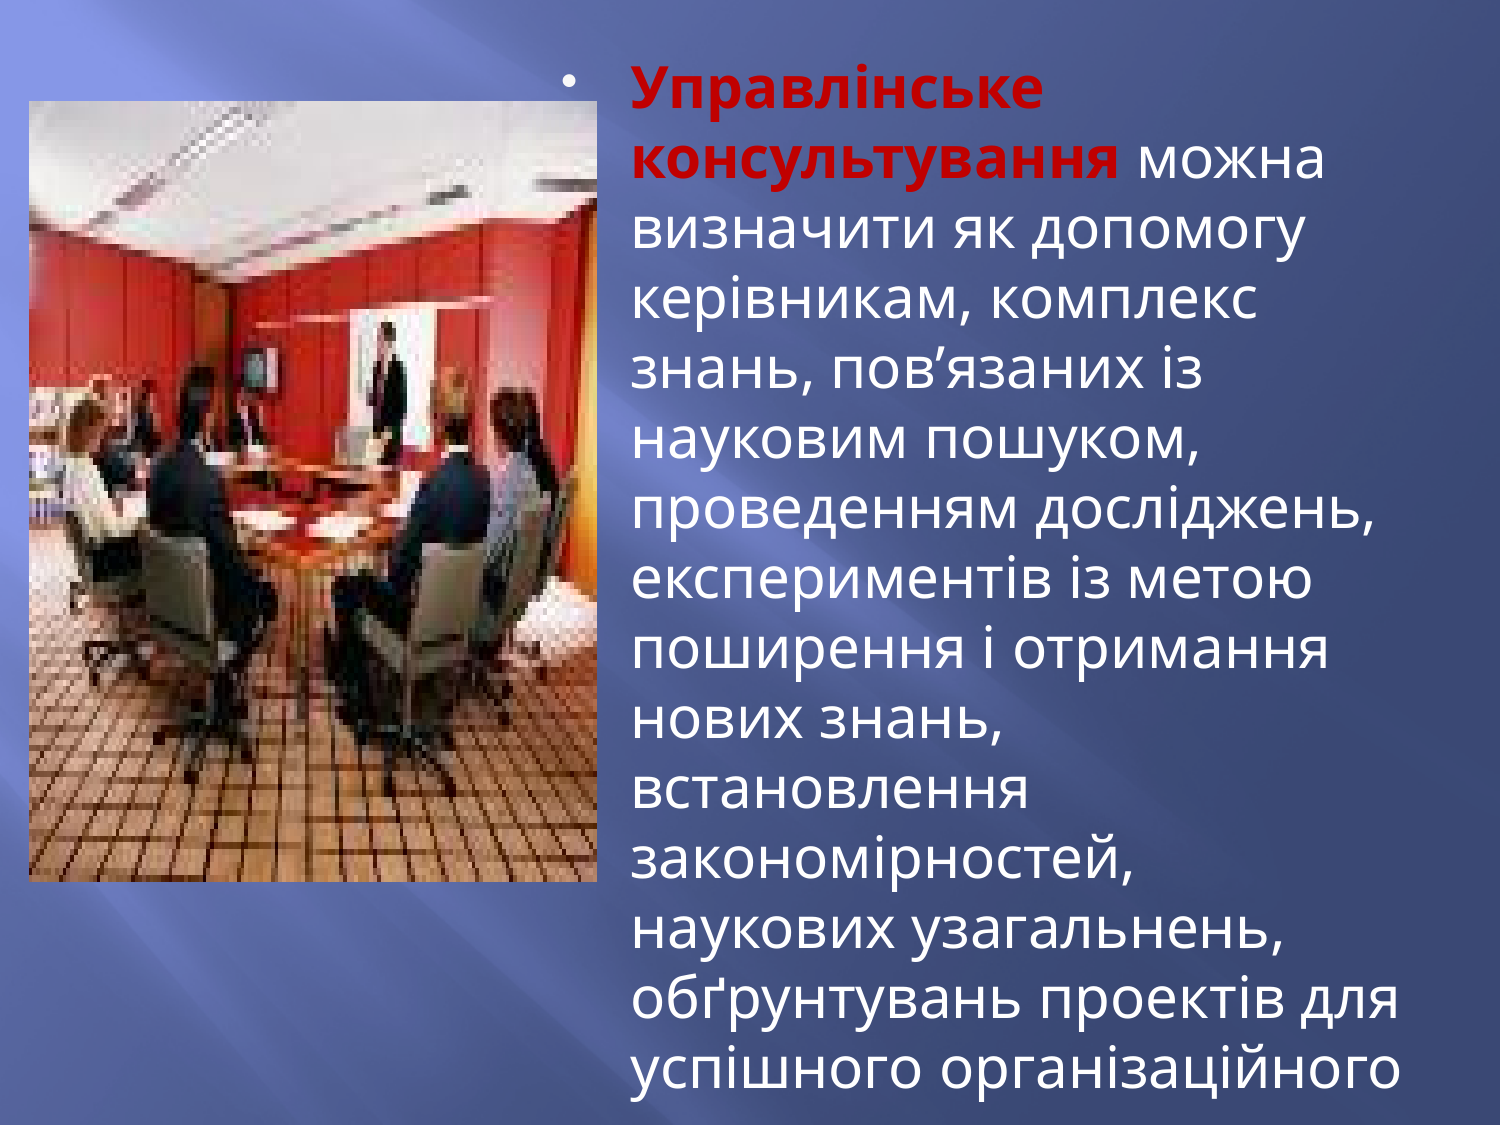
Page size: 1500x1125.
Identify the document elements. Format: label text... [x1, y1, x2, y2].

picture [29, 101, 597, 882]
list Управлінське консультування можна визначити як допомогу керівникам, комплекс знань, пов’язаних із науковим пошуком, проведенням досліджень, експериментів із метою поширення і отримання нових знань, встановлення закономірностей, наукових узагальнень, обґрунтувань проектів для успішного організаційного розвитку. [525, 42, 1425, 1059]
